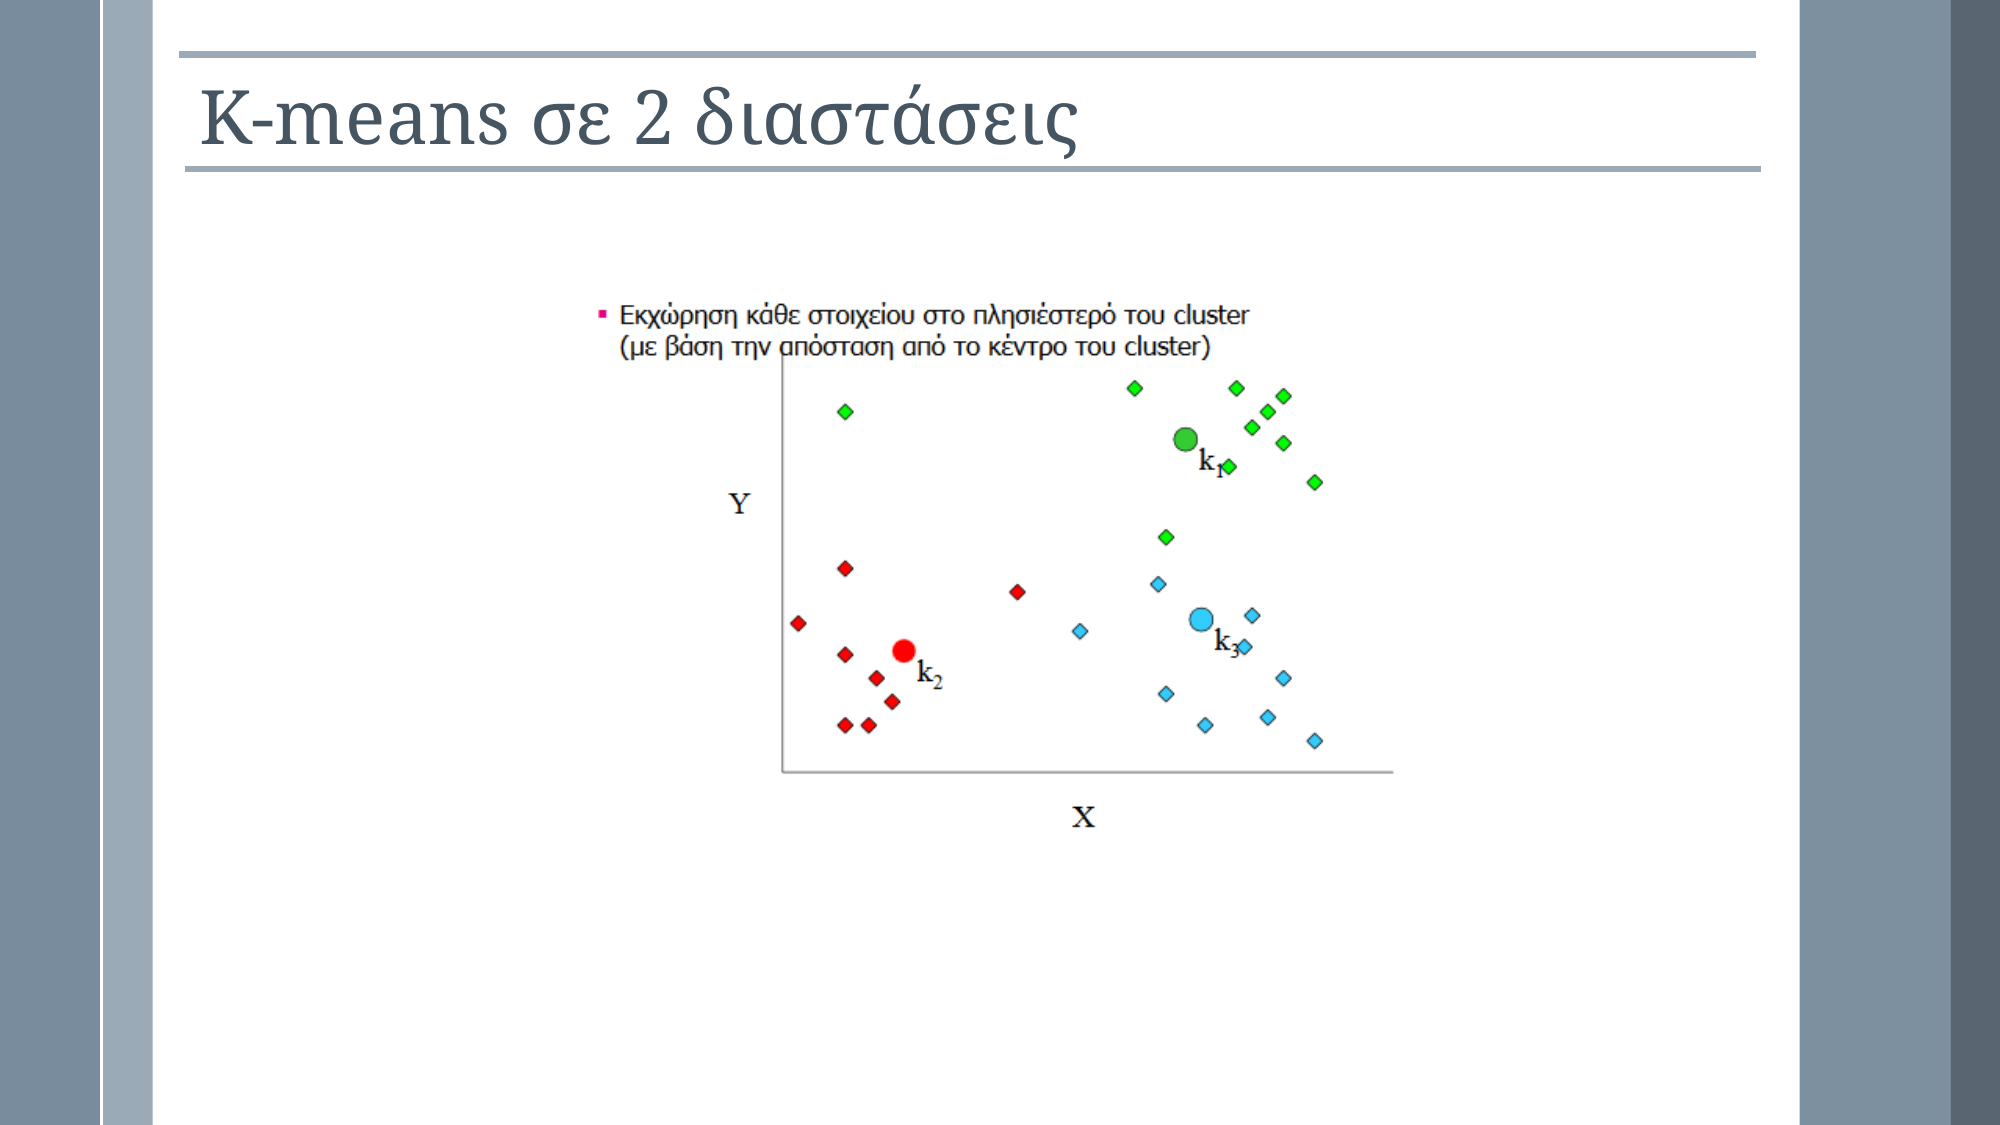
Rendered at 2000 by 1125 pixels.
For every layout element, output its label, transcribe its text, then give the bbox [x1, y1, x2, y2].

text_box K-means σε 2 διαστάσεις [184, 62, 1756, 167]
picture [597, 293, 1403, 832]
